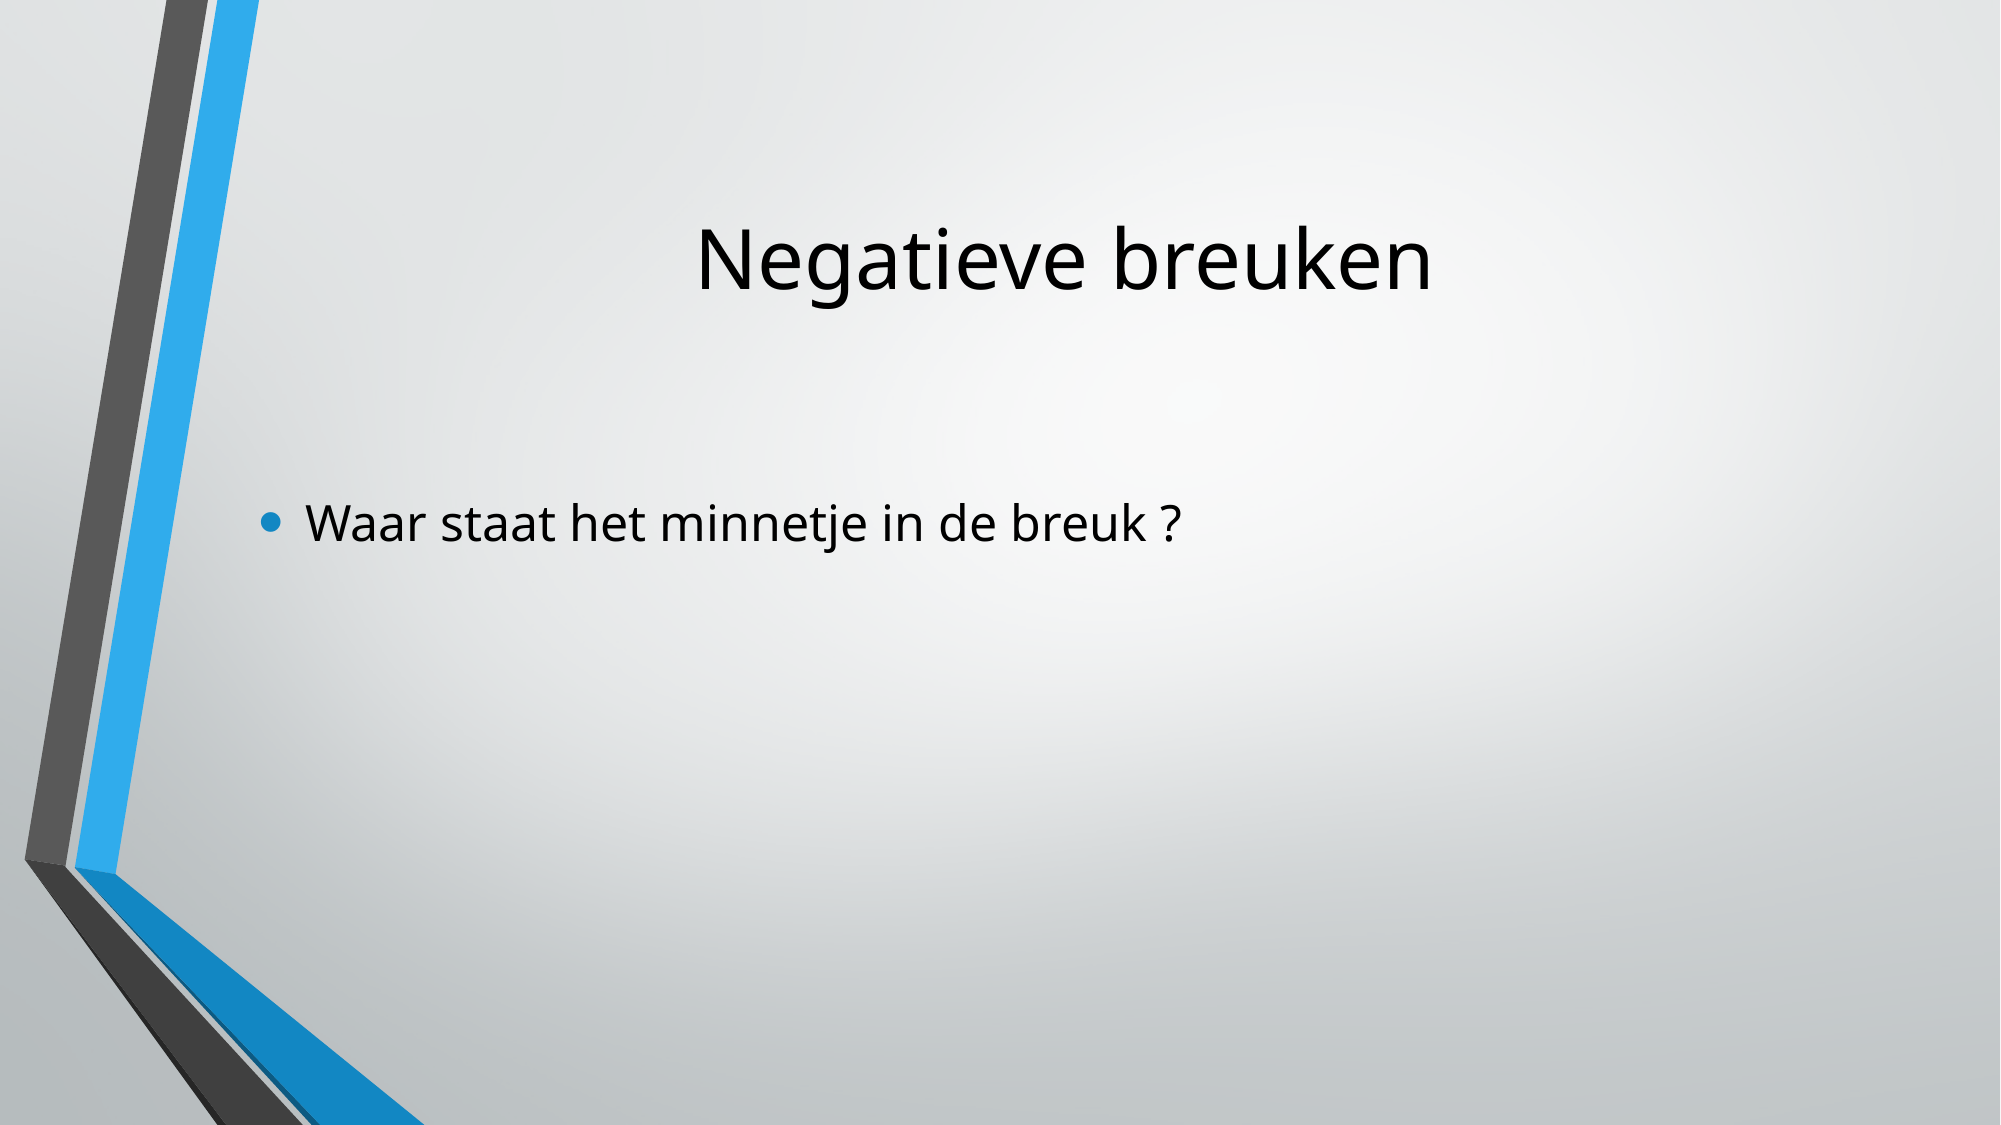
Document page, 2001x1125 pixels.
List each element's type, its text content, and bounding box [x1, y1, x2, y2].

list Waar staat het minnetje in de breuk ? [243, 306, 1887, 819]
title Negatieve breuken [243, 112, 1887, 306]
